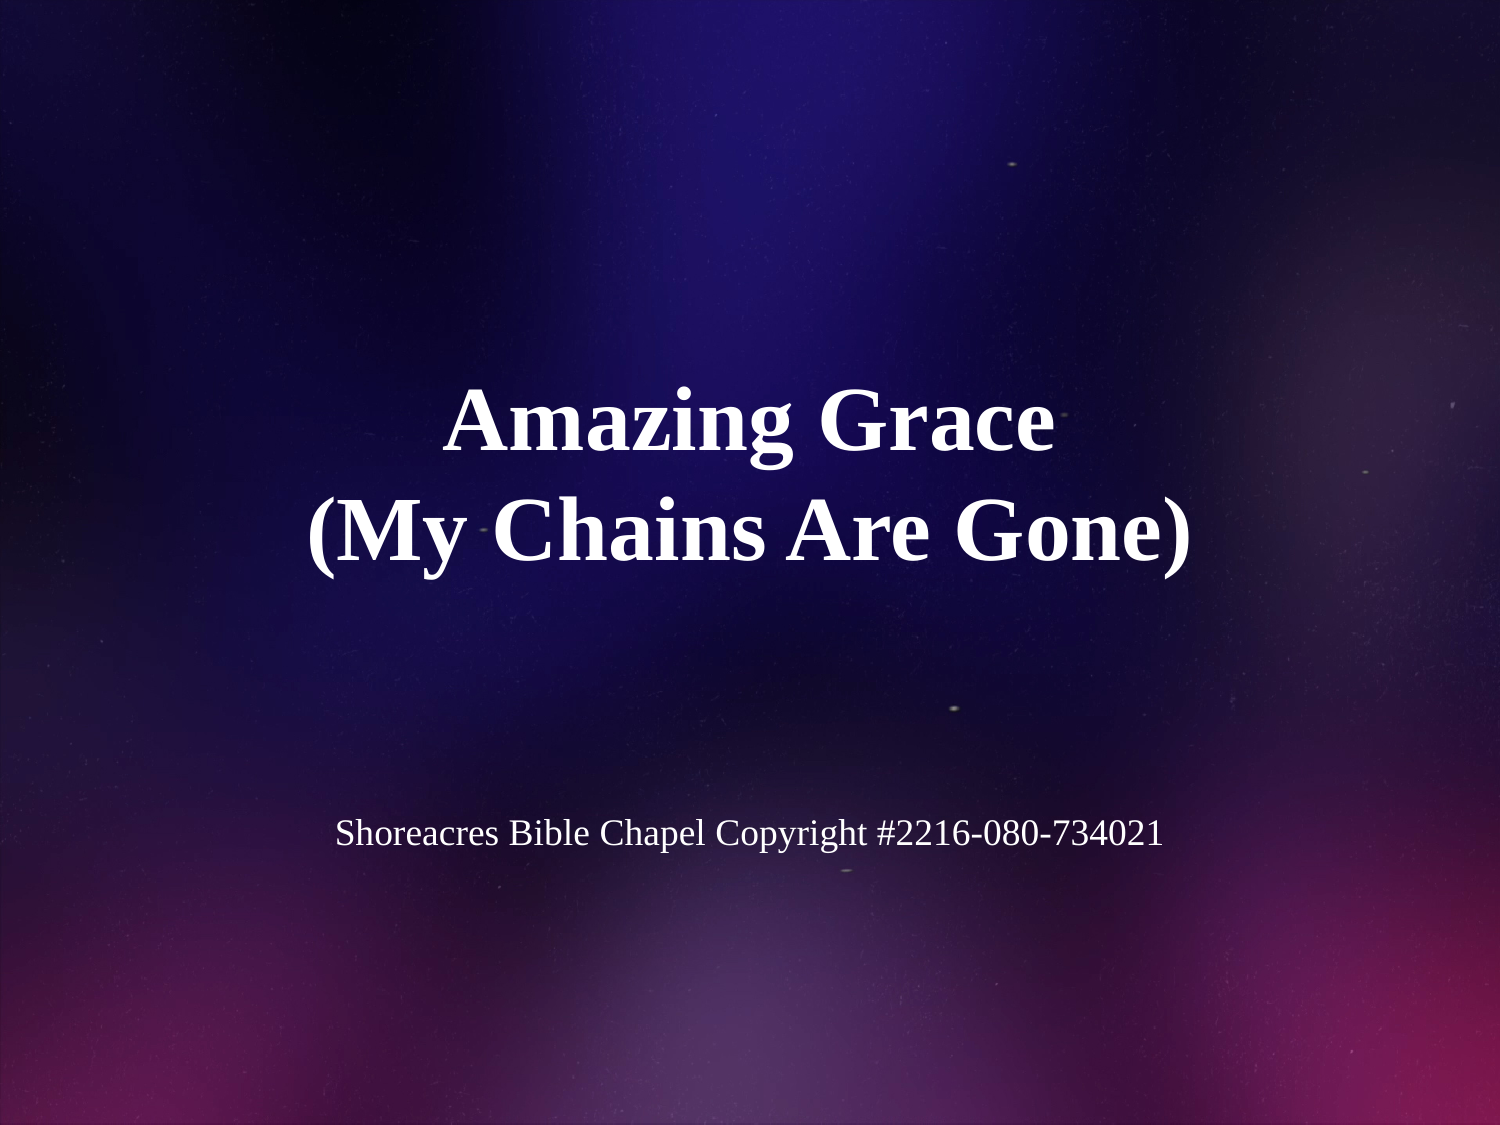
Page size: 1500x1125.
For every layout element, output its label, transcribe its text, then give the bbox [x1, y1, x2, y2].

subtitle Shoreacres Bible Chapel Copyright #2216-080-734021 [225, 800, 1275, 1088]
picture [0, 0, 1500, 1125]
title Amazing Grace (My Chains Are Gone) [112, 375, 1388, 563]
